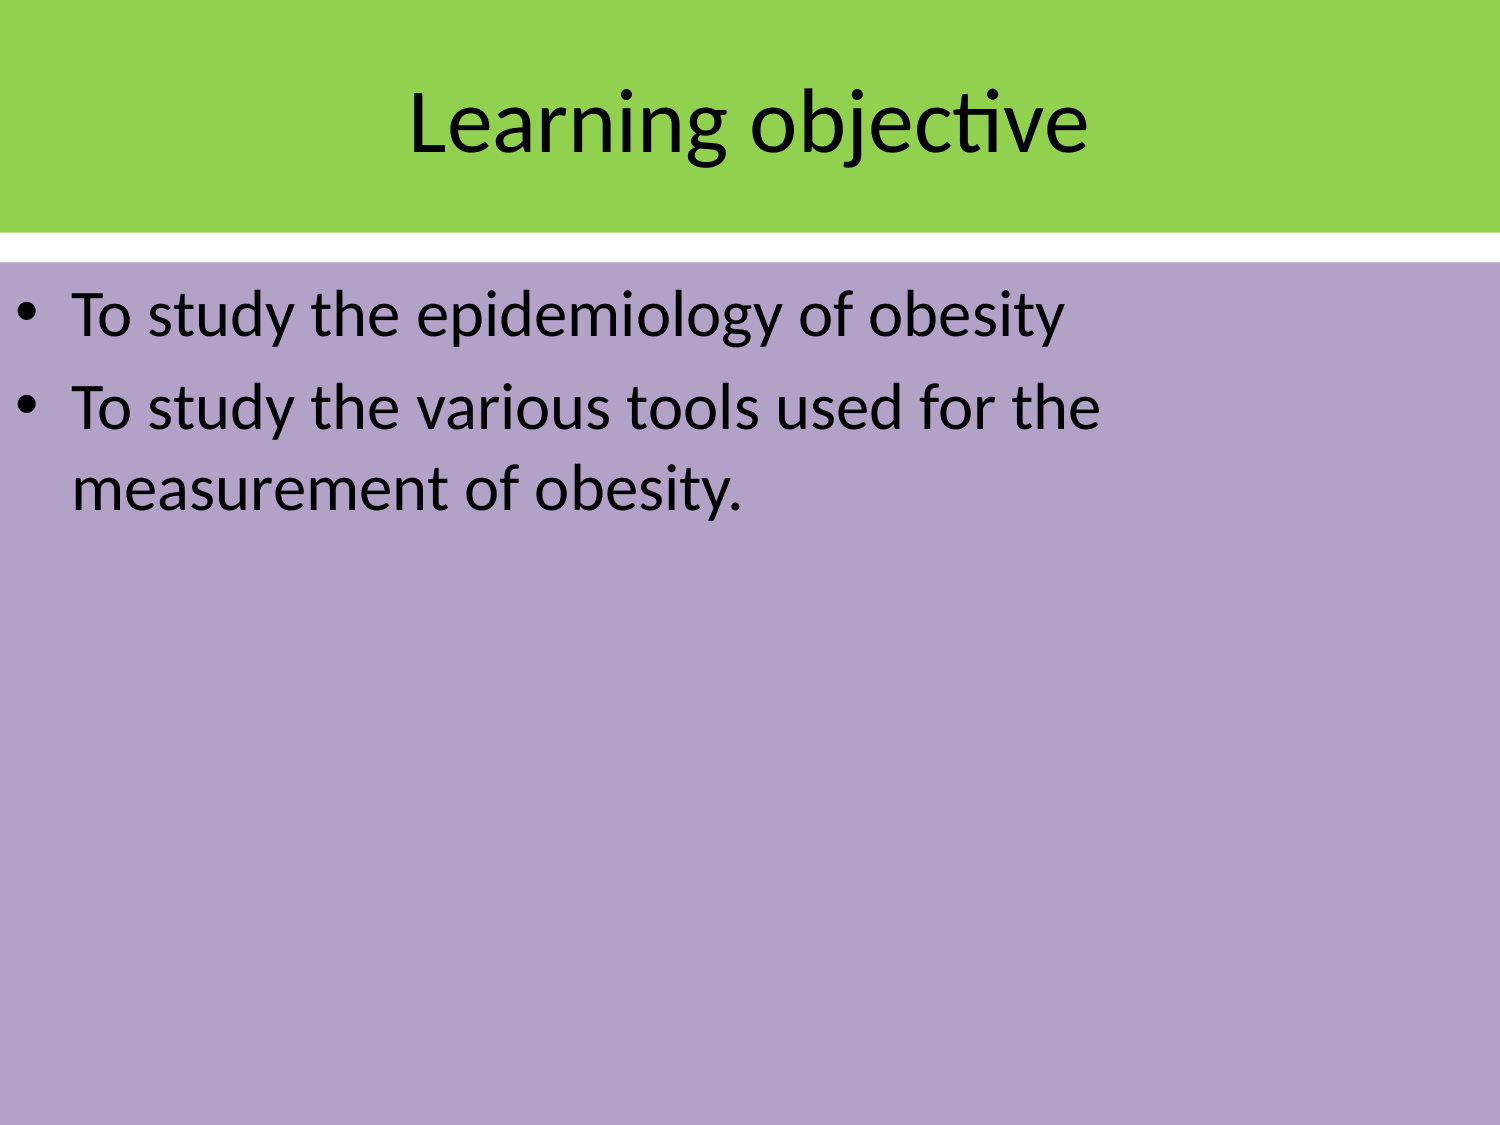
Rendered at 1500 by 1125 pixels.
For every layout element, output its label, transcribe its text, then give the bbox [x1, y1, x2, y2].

list To study the epidemiology of obesity To study the various tools used for the measurement of obesity. [0, 262, 1500, 1125]
title Learning objective [0, 0, 1500, 233]
